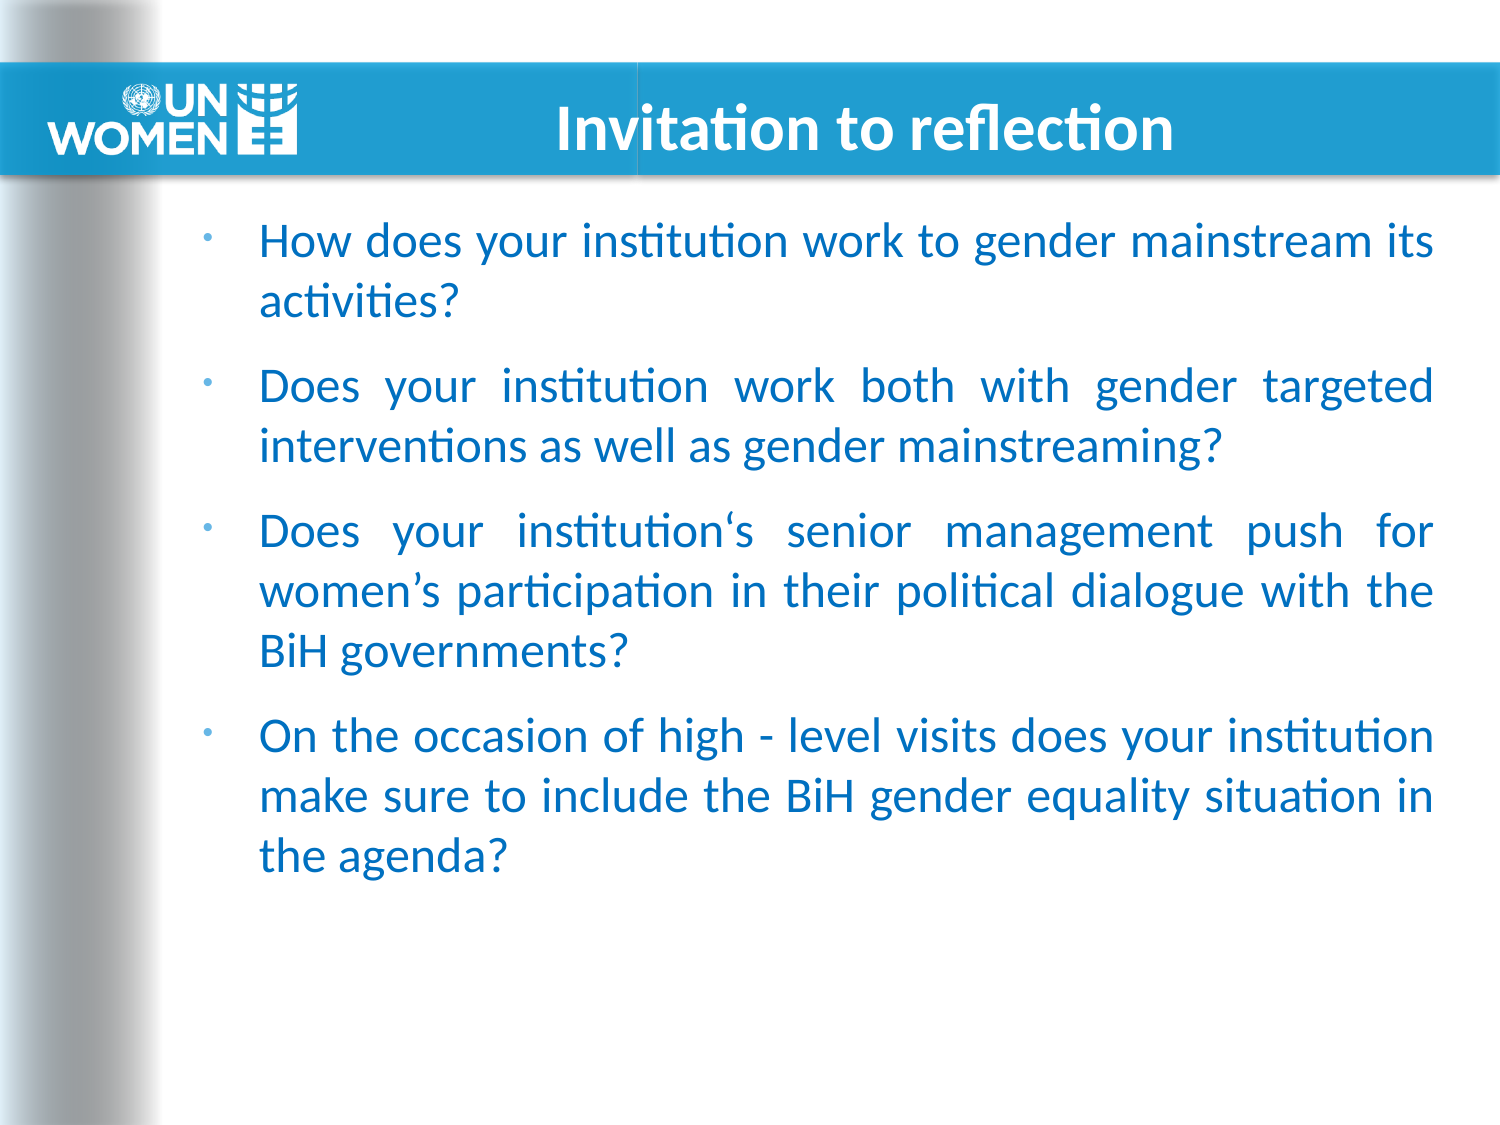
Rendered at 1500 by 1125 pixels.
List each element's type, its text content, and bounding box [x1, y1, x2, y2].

title Invitation to reflection [324, 75, 1421, 173]
list How does your institution work to gender mainstream its activities? Does your institution work both with gender targeted interventions as well as gender mainstreaming? Does your institution‘s senior management push for women’s participation in their political dialogue with the BiH governments? On the occasion of high - level visits does your institution make sure to include the BiH gender equality situation in the agenda? [187, 200, 1450, 1063]
picture [43, 80, 300, 163]
